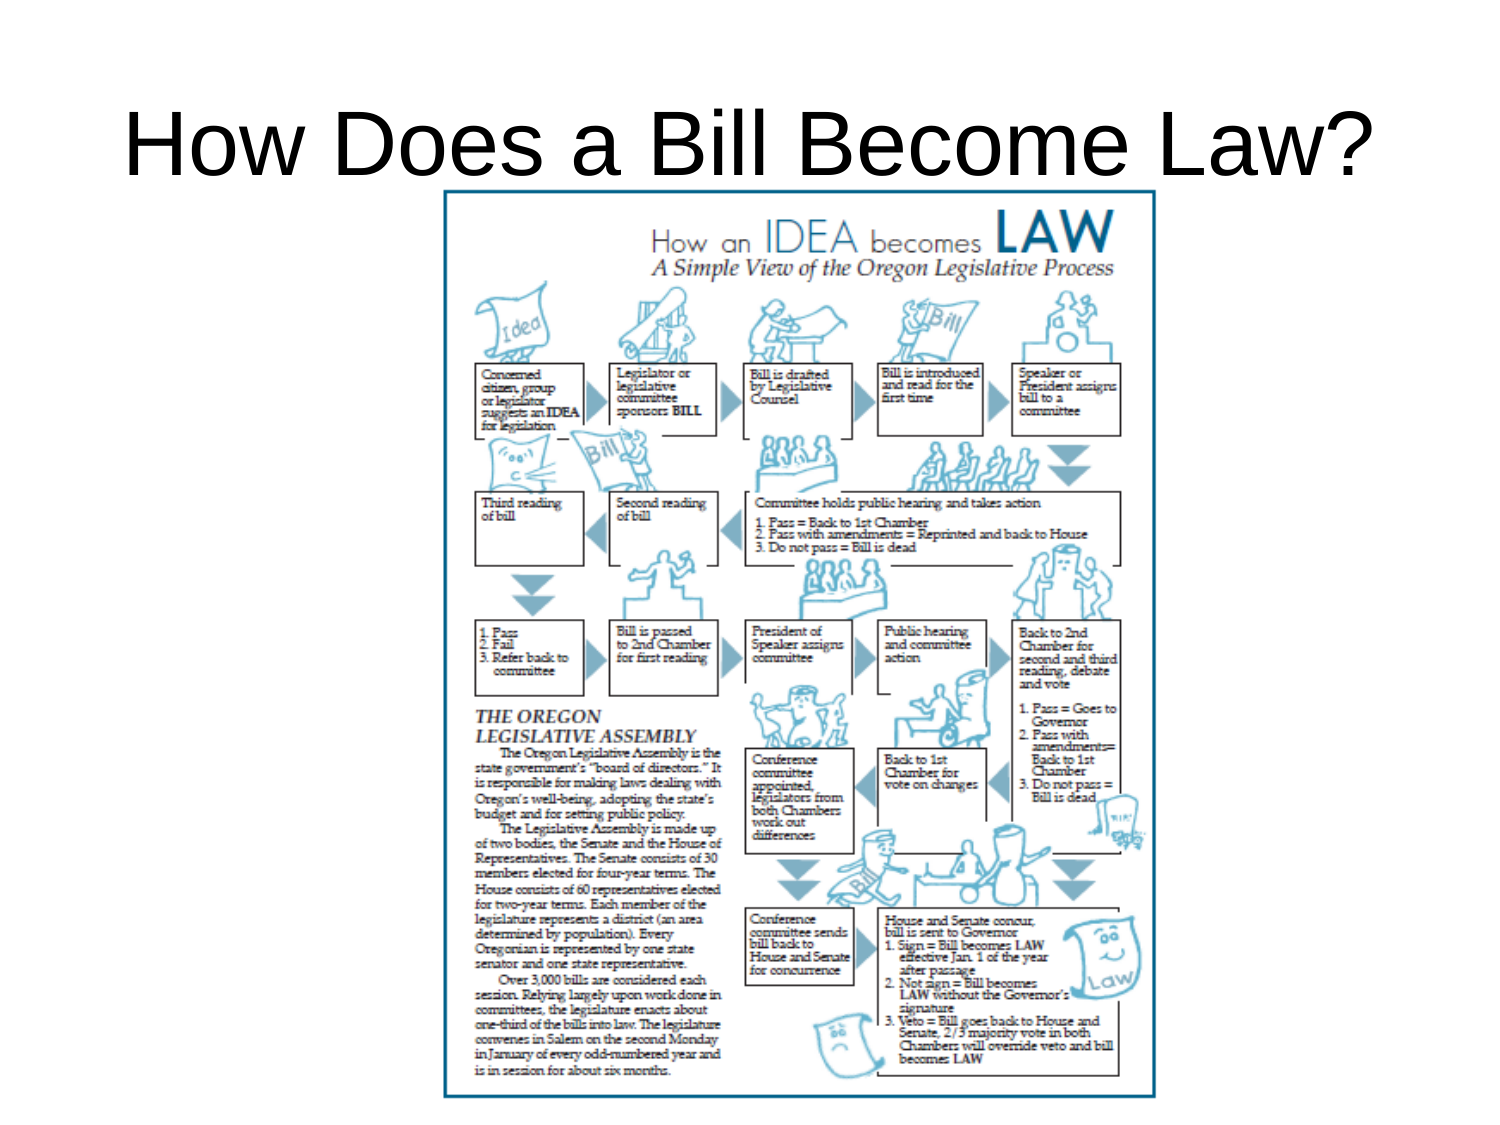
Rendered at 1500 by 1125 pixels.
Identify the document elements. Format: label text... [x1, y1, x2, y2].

title How Does a Bill Become Law? [74, 44, 1426, 233]
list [437, 187, 1163, 1101]
